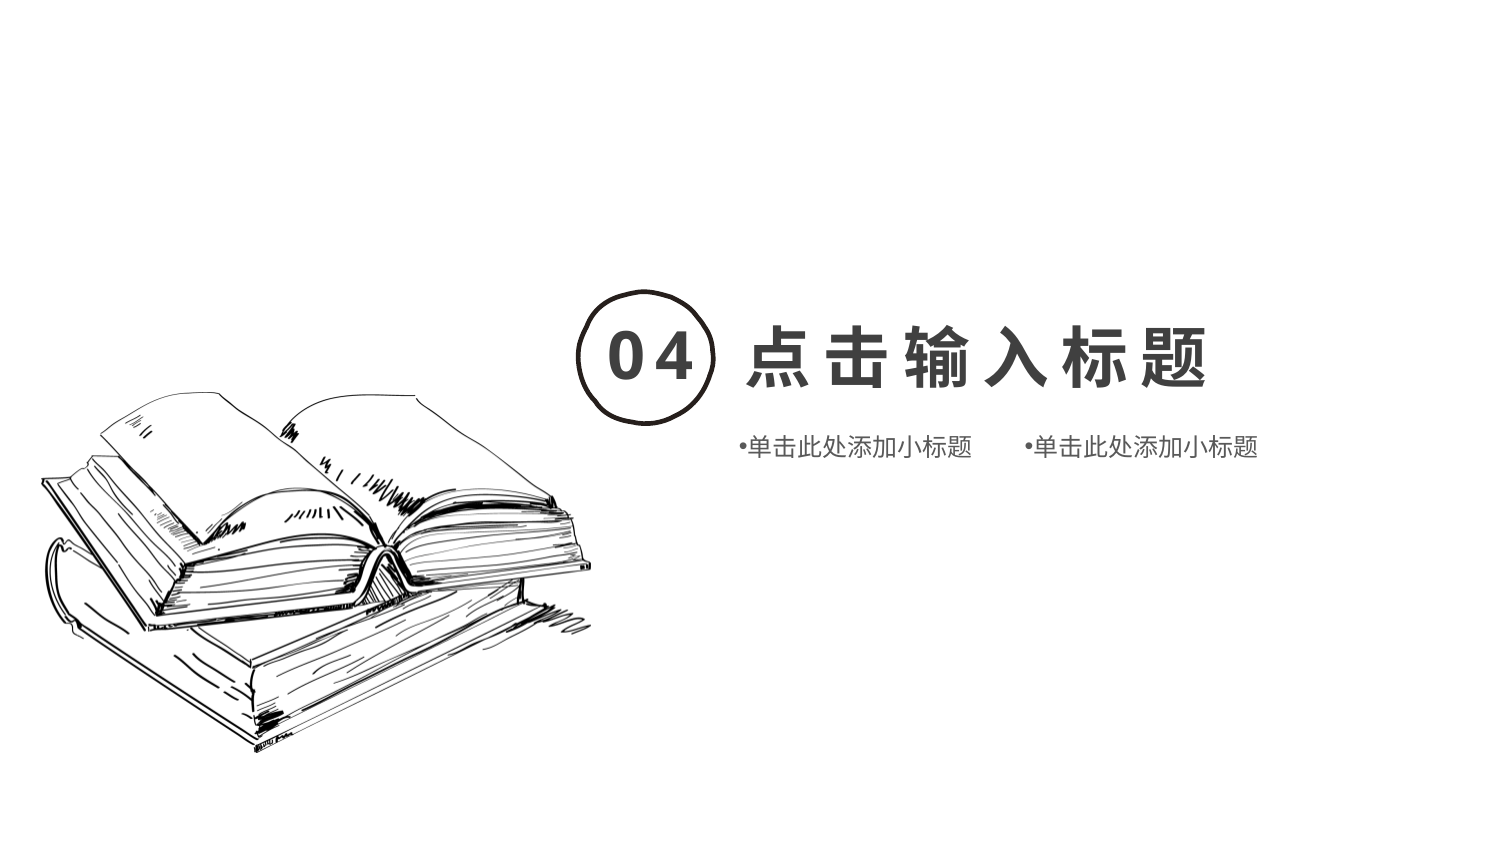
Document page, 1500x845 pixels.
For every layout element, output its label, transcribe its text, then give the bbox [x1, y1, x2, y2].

text_box [596, 289, 692, 307]
text_box 04 [591, 307, 710, 399]
text_box 点击输入标题 [699, 309, 1256, 401]
text_box [576, 313, 591, 391]
text_box 单击此处添加小标题 [1013, 425, 1270, 467]
text_box [595, 399, 700, 426]
text_box [710, 331, 716, 381]
text_box 单击此处添加小标题 [727, 425, 984, 467]
picture [41, 392, 591, 753]
